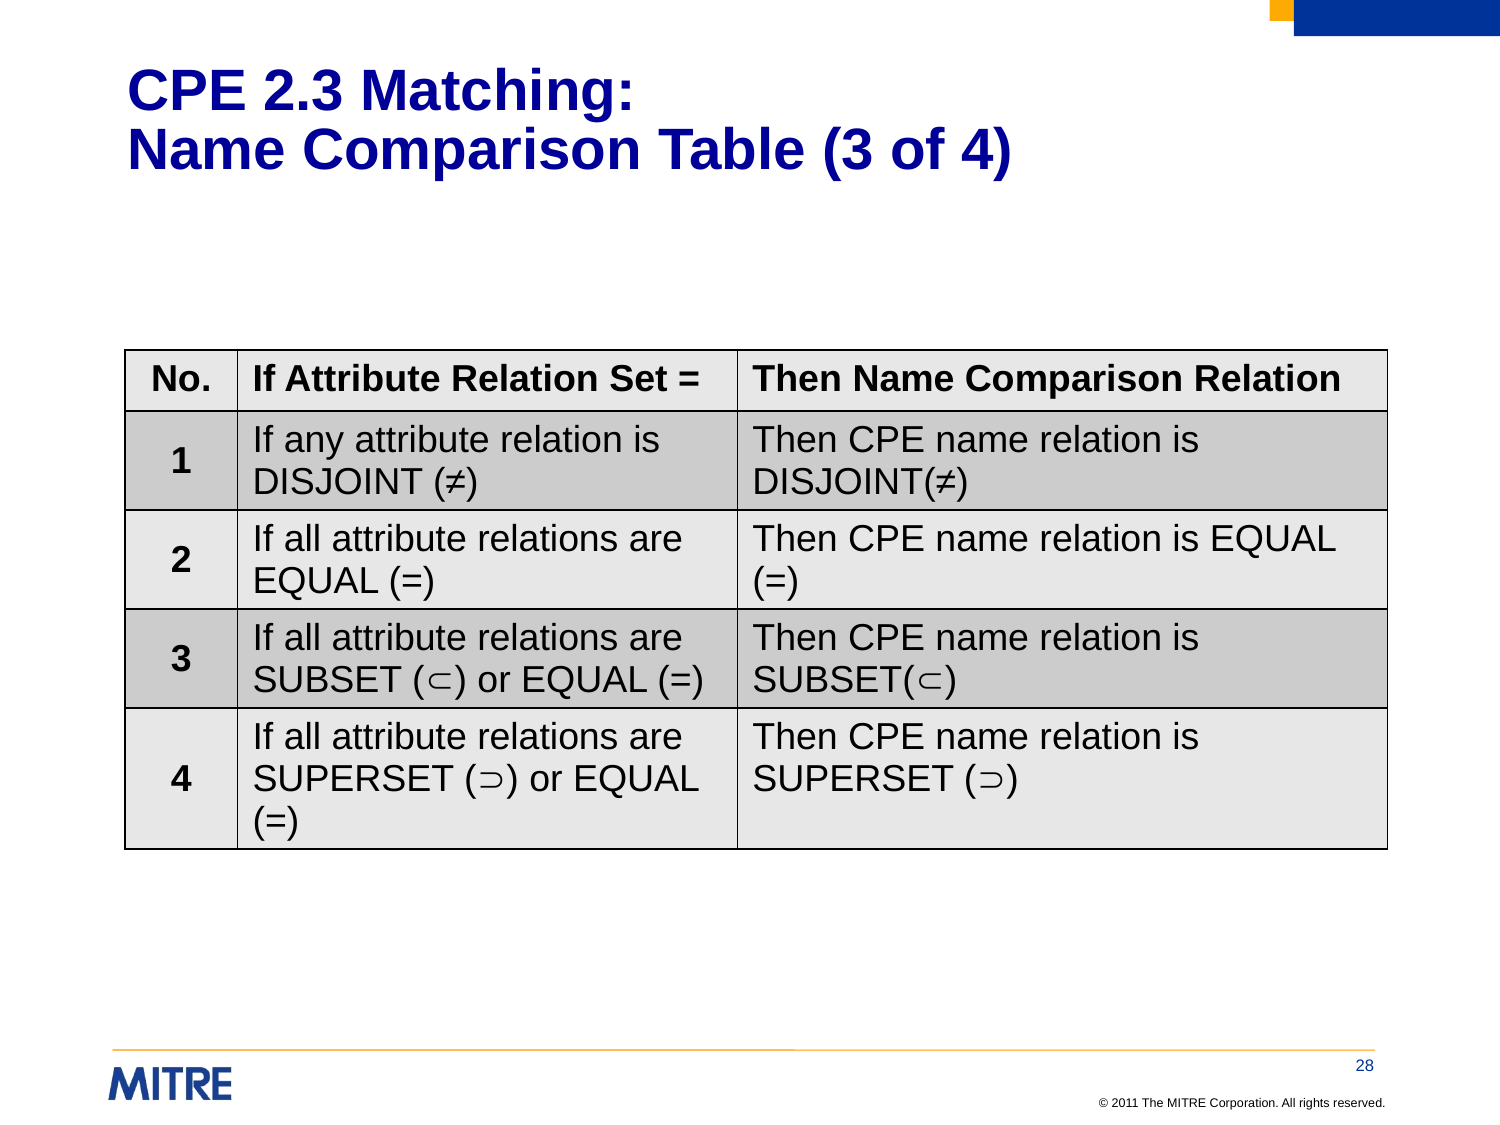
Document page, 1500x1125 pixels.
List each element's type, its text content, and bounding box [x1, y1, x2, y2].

table_cell Then CPE name relation is EQUAL (=) [738, 511, 1387, 608]
slide_number 28 [1301, 1049, 1390, 1076]
table_cell Then CPE name relation is SUPERSET () [738, 709, 1387, 848]
table_cell If all attribute relations are EQUAL (=) [238, 511, 737, 608]
table_cell 4 [126, 709, 237, 848]
table_header Then Name Comparison Relation [738, 351, 1387, 410]
table_cell If all attribute relations are SUBSET () or EQUAL (=) [238, 610, 737, 707]
picture [103, 1064, 236, 1106]
table_header If Attribute Relation Set = [238, 351, 737, 410]
table_cell 1 [126, 412, 237, 509]
table_cell If any attribute relation is DISJOINT (≠) [238, 412, 737, 509]
table_cell 3 [126, 610, 237, 707]
table_cell If all attribute relations are SUPERSET () or EQUAL (=) [238, 709, 737, 848]
table_header No. [126, 351, 237, 410]
title CPE 2.3 Matching: Name Comparison Table (3 of 4) [112, 45, 1375, 200]
table_cell 2 [126, 511, 237, 608]
table_cell Then CPE name relation is DISJOINT(≠) [738, 412, 1387, 509]
table_cell Then CPE name relation is SUBSET() [738, 610, 1387, 707]
